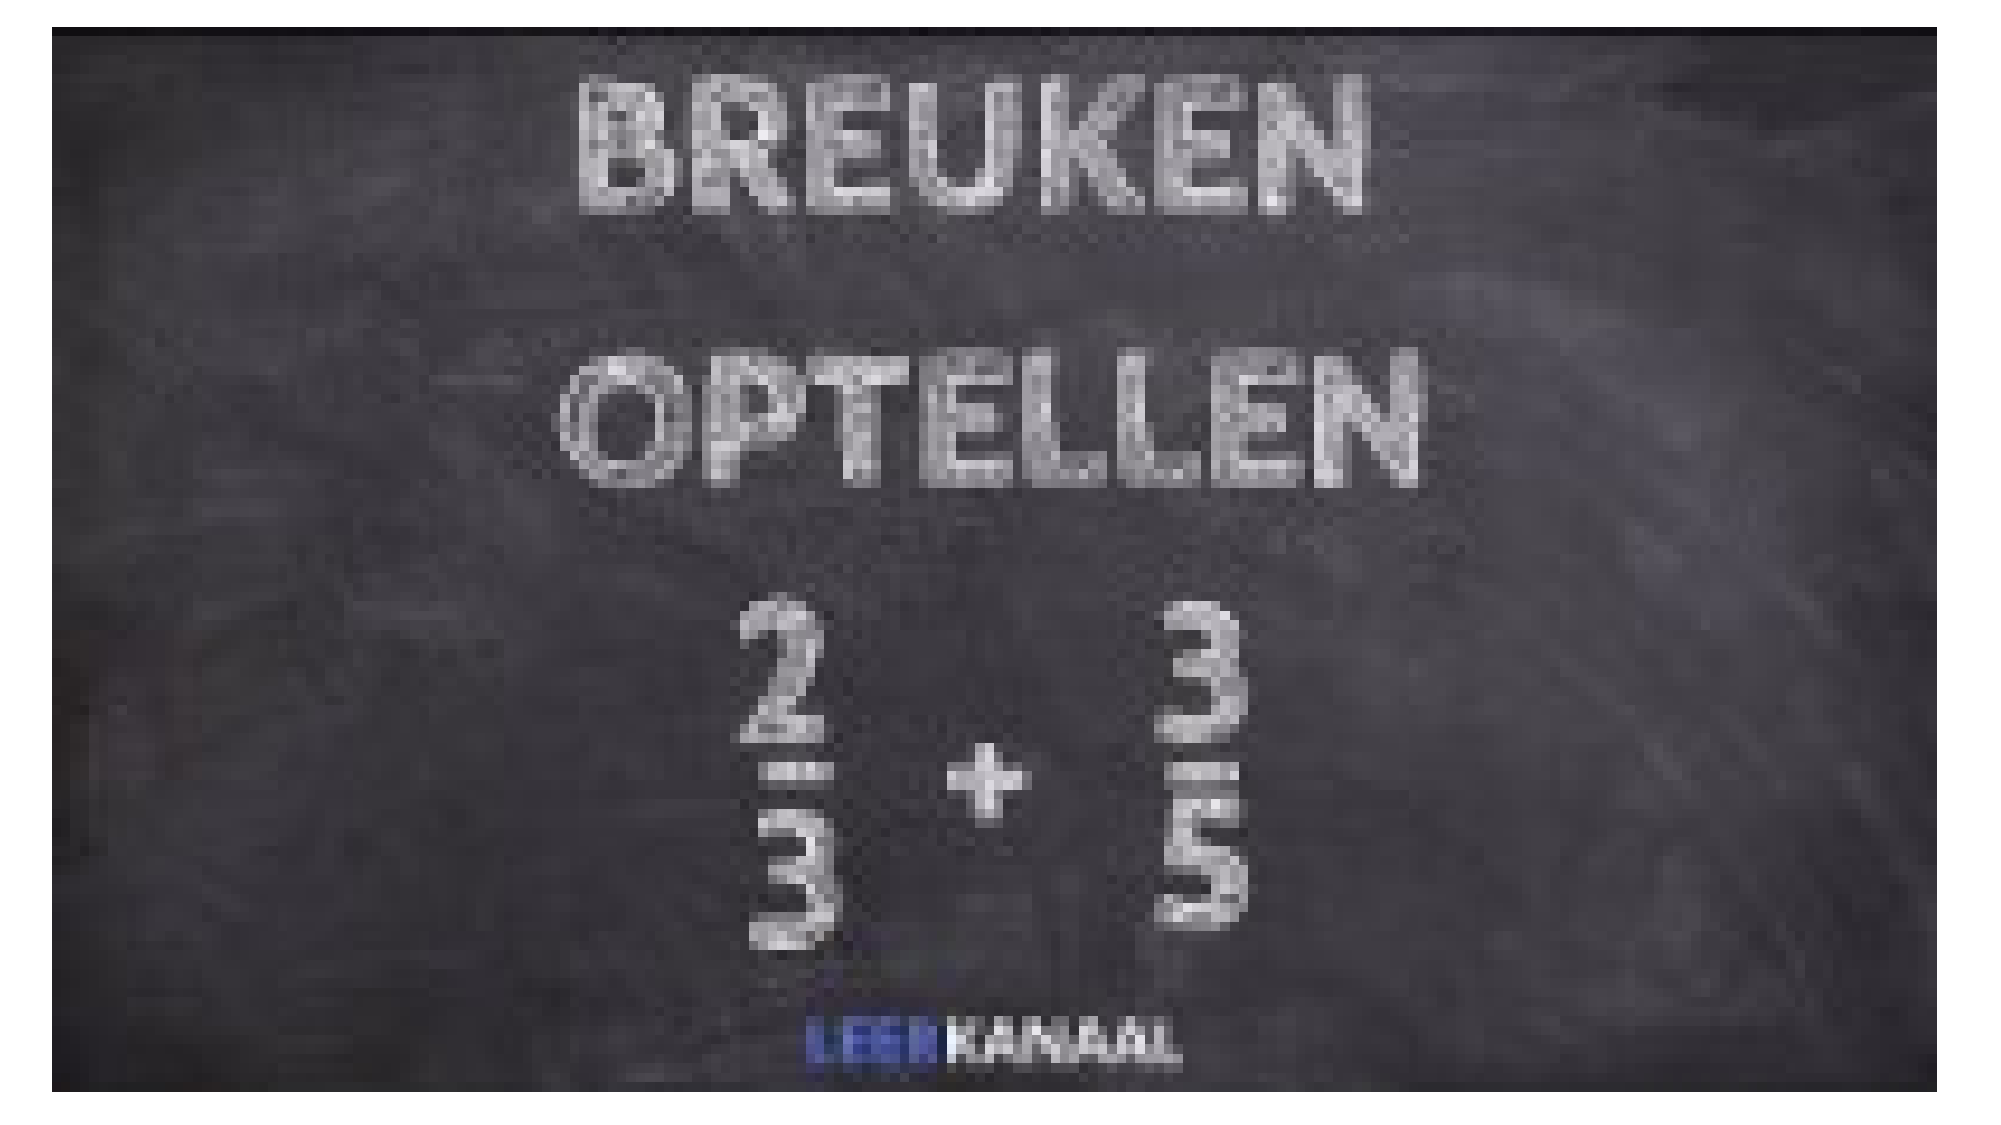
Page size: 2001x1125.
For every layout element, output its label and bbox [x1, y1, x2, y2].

text_box [51, 26, 1938, 1093]
